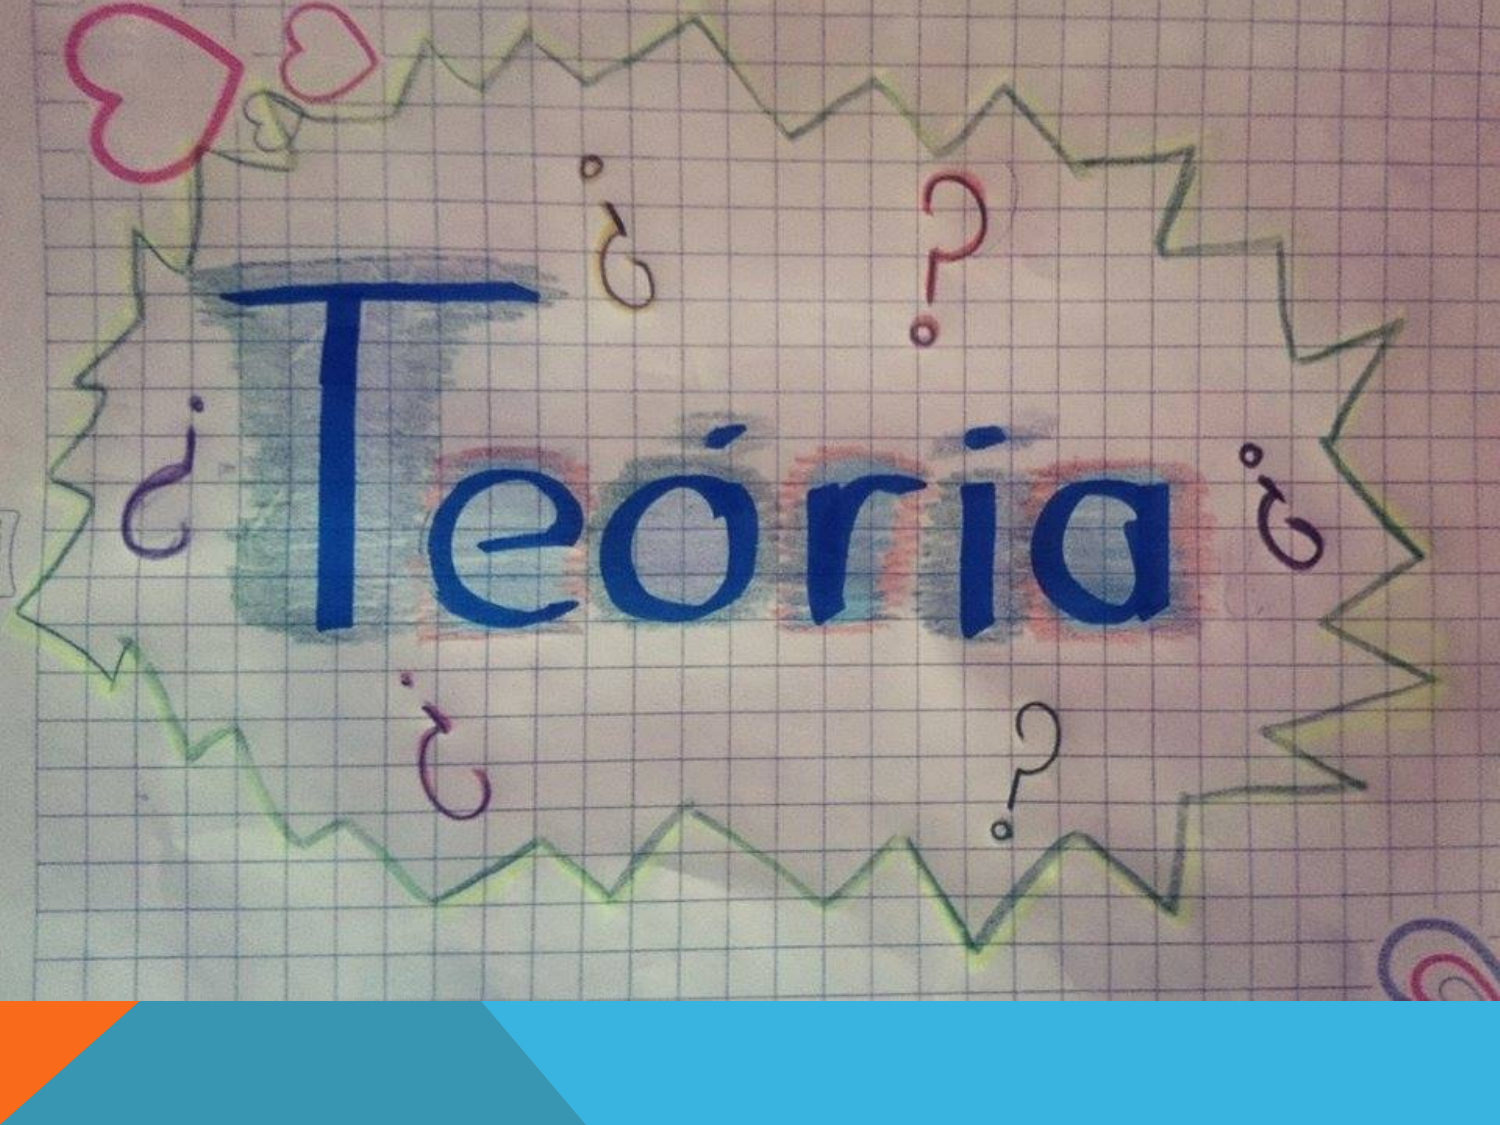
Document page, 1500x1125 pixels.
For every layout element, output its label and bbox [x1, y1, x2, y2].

picture [0, 0, 1500, 1002]
